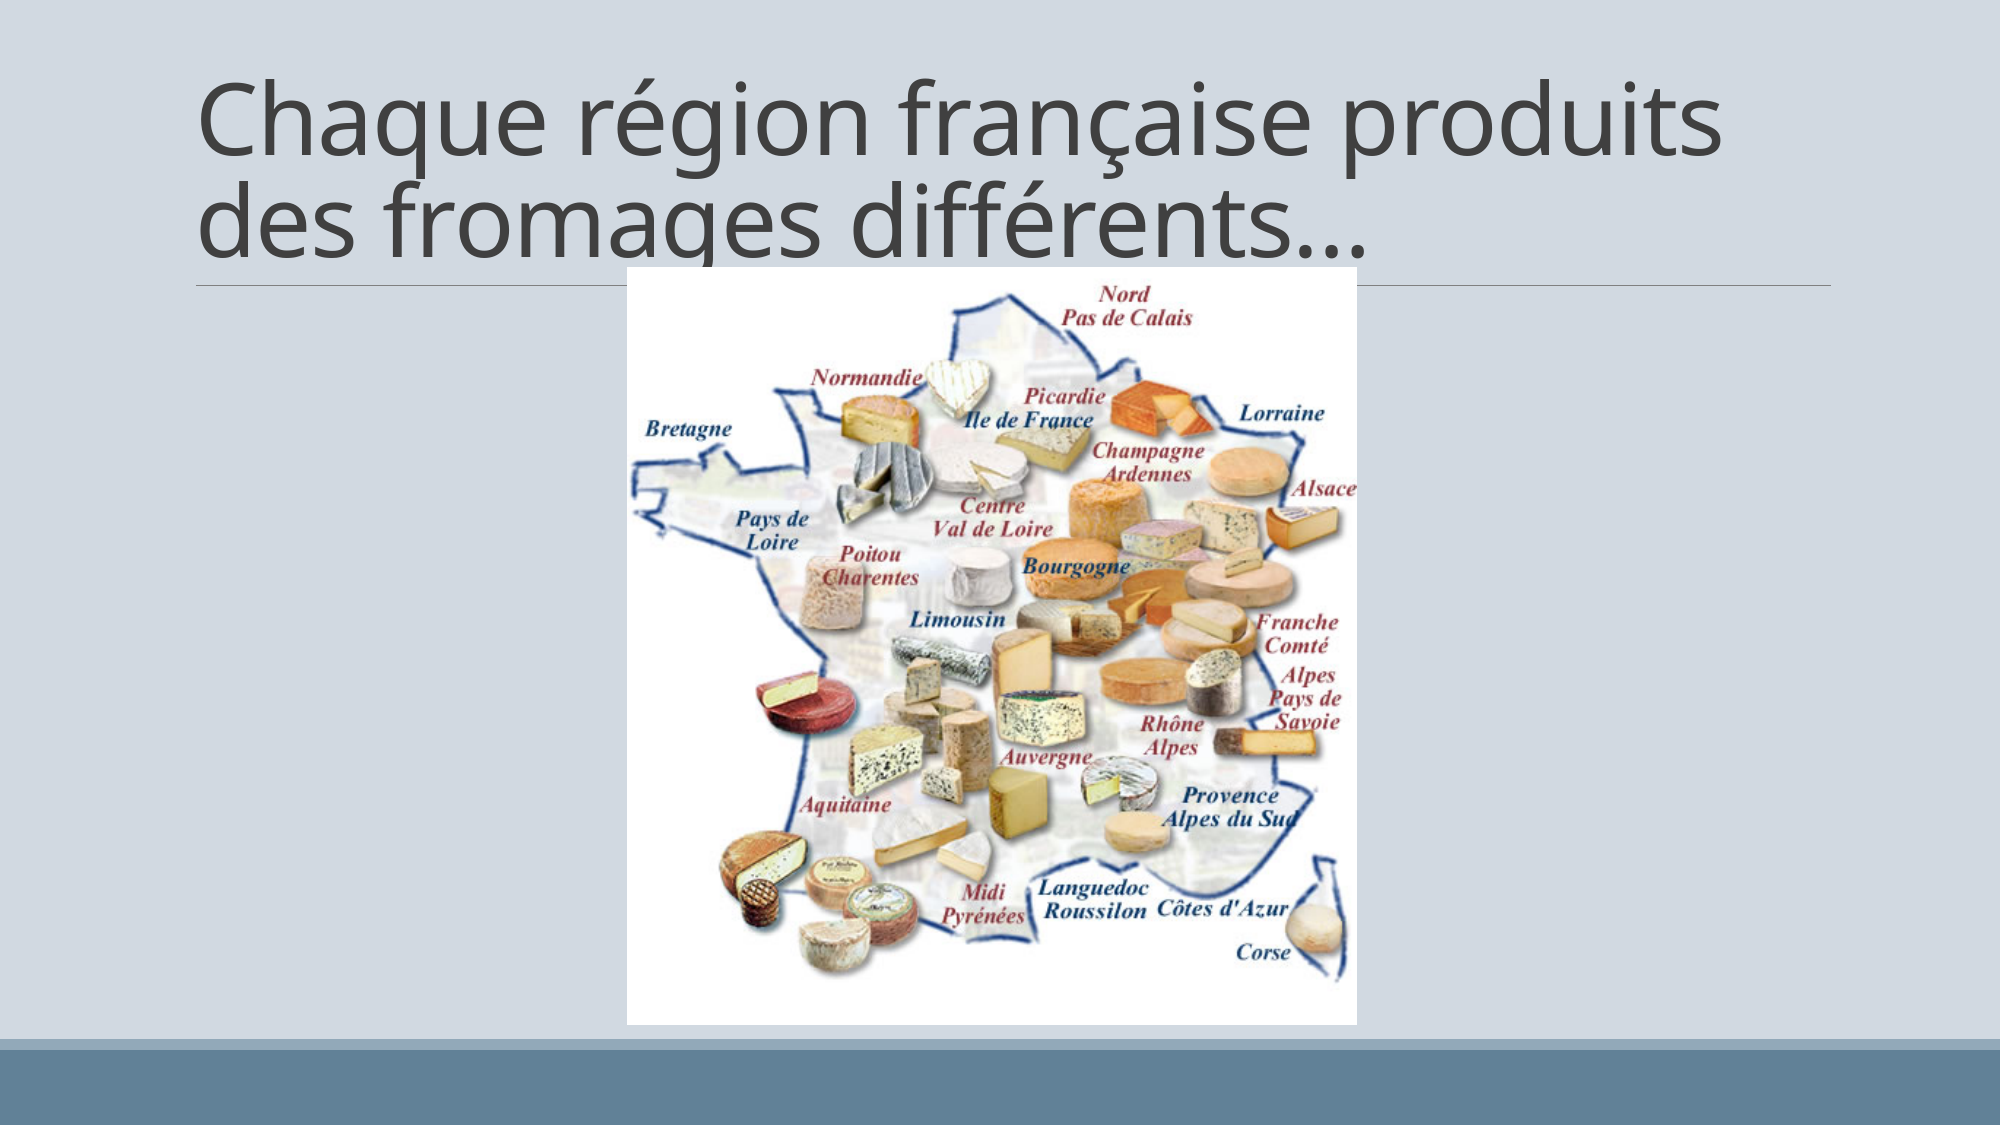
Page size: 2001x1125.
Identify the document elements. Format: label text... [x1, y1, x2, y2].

title Chaque région française produits des fromages différents… [180, 47, 1830, 285]
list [626, 267, 1357, 1026]
